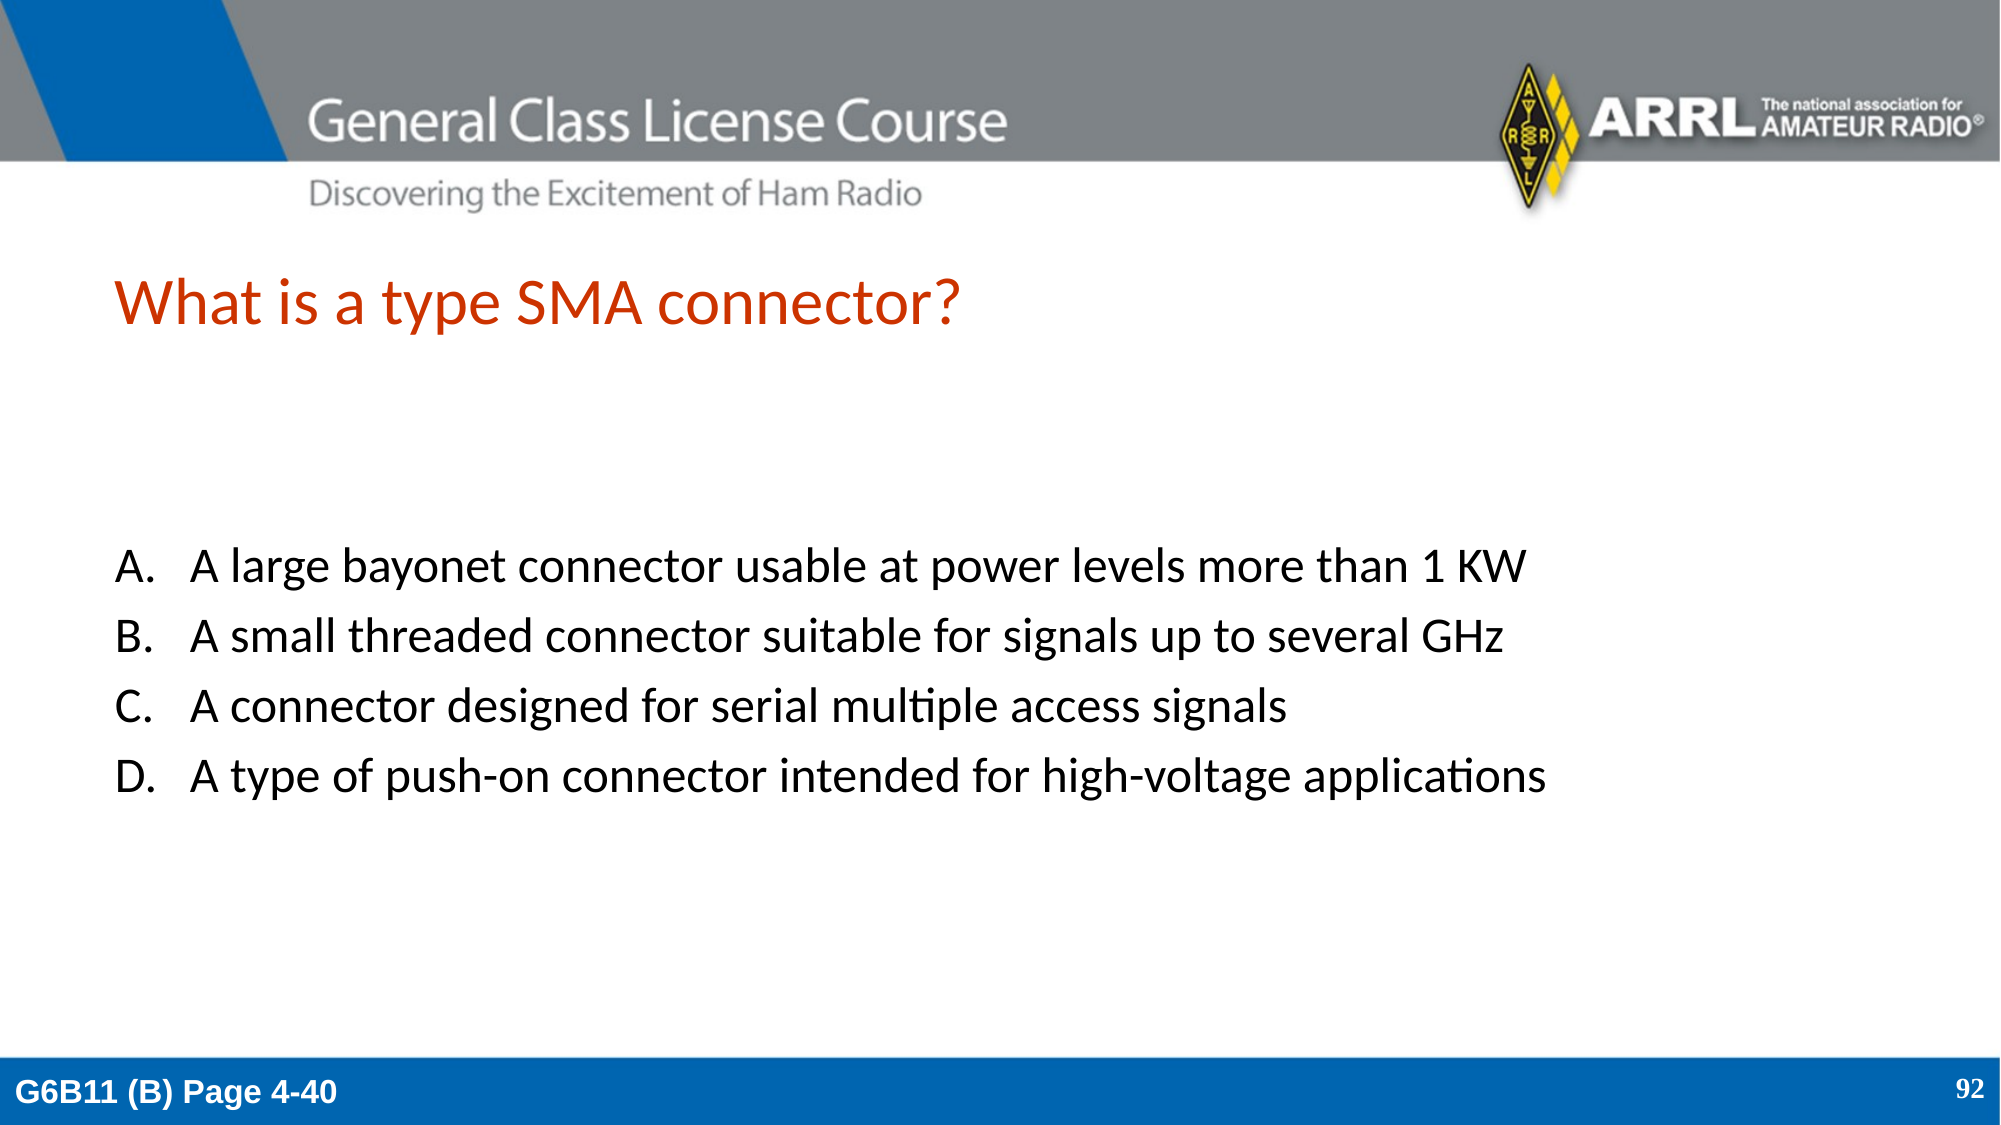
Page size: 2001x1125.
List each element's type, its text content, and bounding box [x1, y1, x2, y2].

title What is a type SMA connector? [99, 249, 1900, 468]
picture [0, 0, 2001, 1125]
text_box 92 [1875, 1062, 2000, 1113]
list A large bayonet connector usable at power levels more than 1 KW A small threaded connector suitable for signals up to several GHz A connector designed for serial multiple access signals A type of push-on connector intended for high-voltage applications [99, 525, 1900, 1005]
text_box G6B11 (B) Page 4-40 [0, 1062, 1313, 1118]
